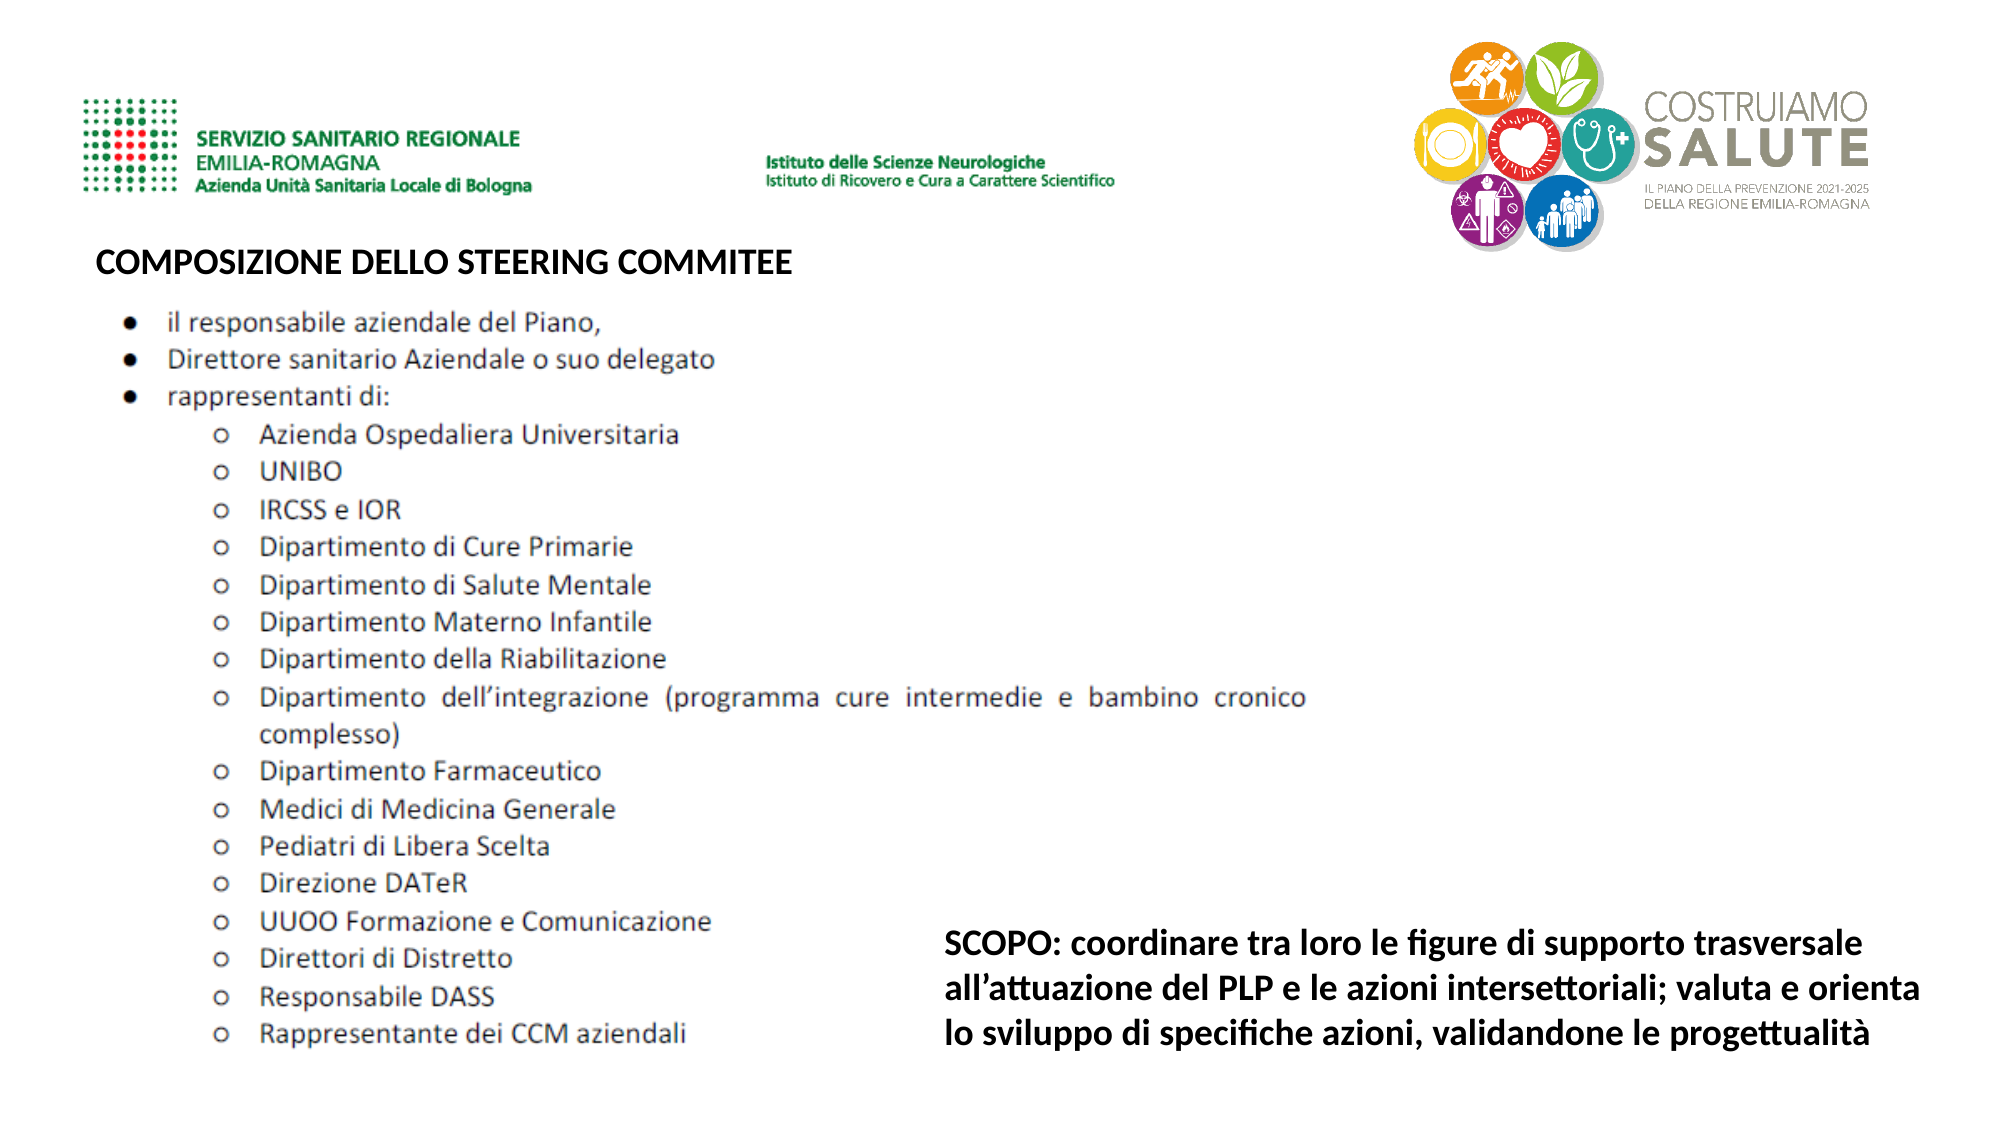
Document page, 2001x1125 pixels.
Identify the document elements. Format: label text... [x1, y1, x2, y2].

text_box SCOPO: coordinare tra loro le figure di supporto trasversale all’attuazione del PLP e le azioni intersettoriali; valuta e orienta lo sviluppo di specifiche azioni, validandone le progettualità [1362, 910, 1944, 1061]
picture [80, 307, 1362, 1063]
text_box COMPOSIZIONE DELLO STEERING COMMITEE [81, 229, 930, 290]
picture [80, 95, 1119, 197]
picture [1405, 22, 1882, 270]
